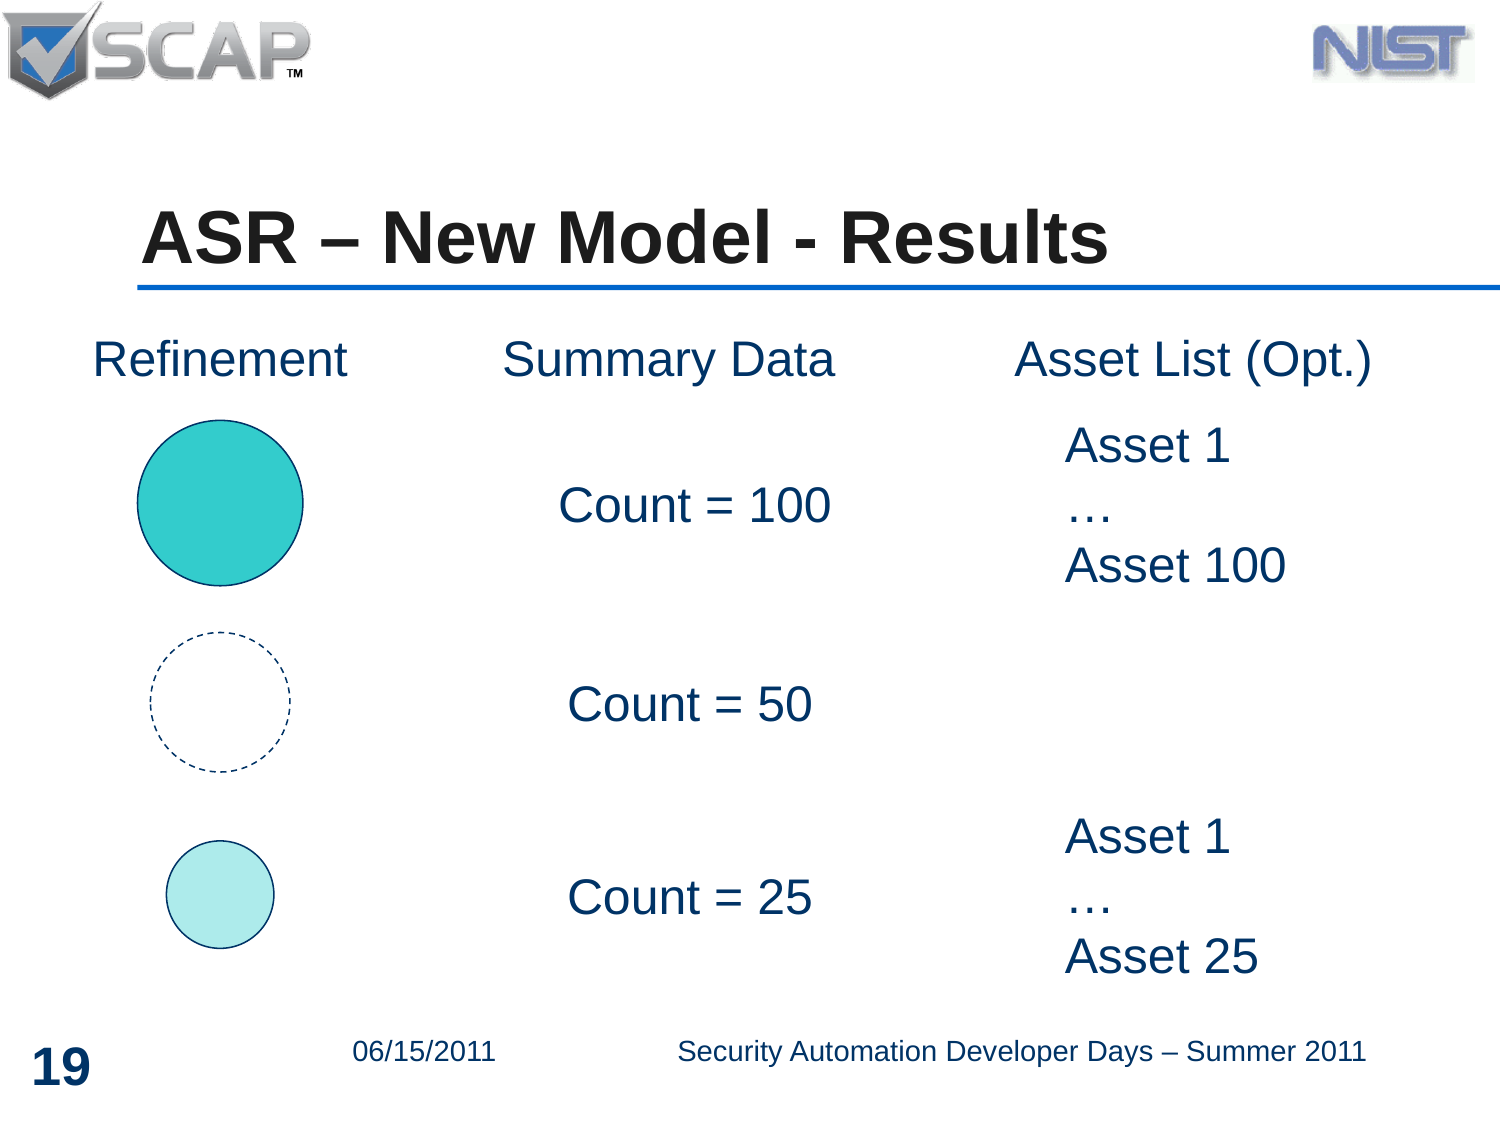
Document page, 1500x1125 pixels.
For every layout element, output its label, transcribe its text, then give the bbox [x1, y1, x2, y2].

text_box Count = 100 [488, 465, 902, 600]
text_box Count = 50 [483, 664, 897, 740]
footer Security Automation Developer Days – Summer 2011 [662, 1025, 1426, 1103]
picture [1312, 24, 1475, 83]
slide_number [337, 1025, 662, 1103]
picture [0, 0, 313, 103]
text_box Asset List (Opt.) [987, 319, 1400, 394]
text_box [137, 420, 303, 586]
text_box Summary Data [462, 319, 875, 394]
text_box [150, 632, 290, 773]
text_box Refinement [38, 319, 402, 394]
title ASR – New Model - Results [124, 99, 1426, 288]
text_box [166, 840, 274, 949]
text_box Count = 25 [483, 857, 897, 932]
text_box Asset 1 … Asset 25 [1050, 796, 1463, 991]
text_box Asset 1 … Asset 100 [1050, 404, 1463, 600]
slide_number 19 [13, 1023, 111, 1105]
